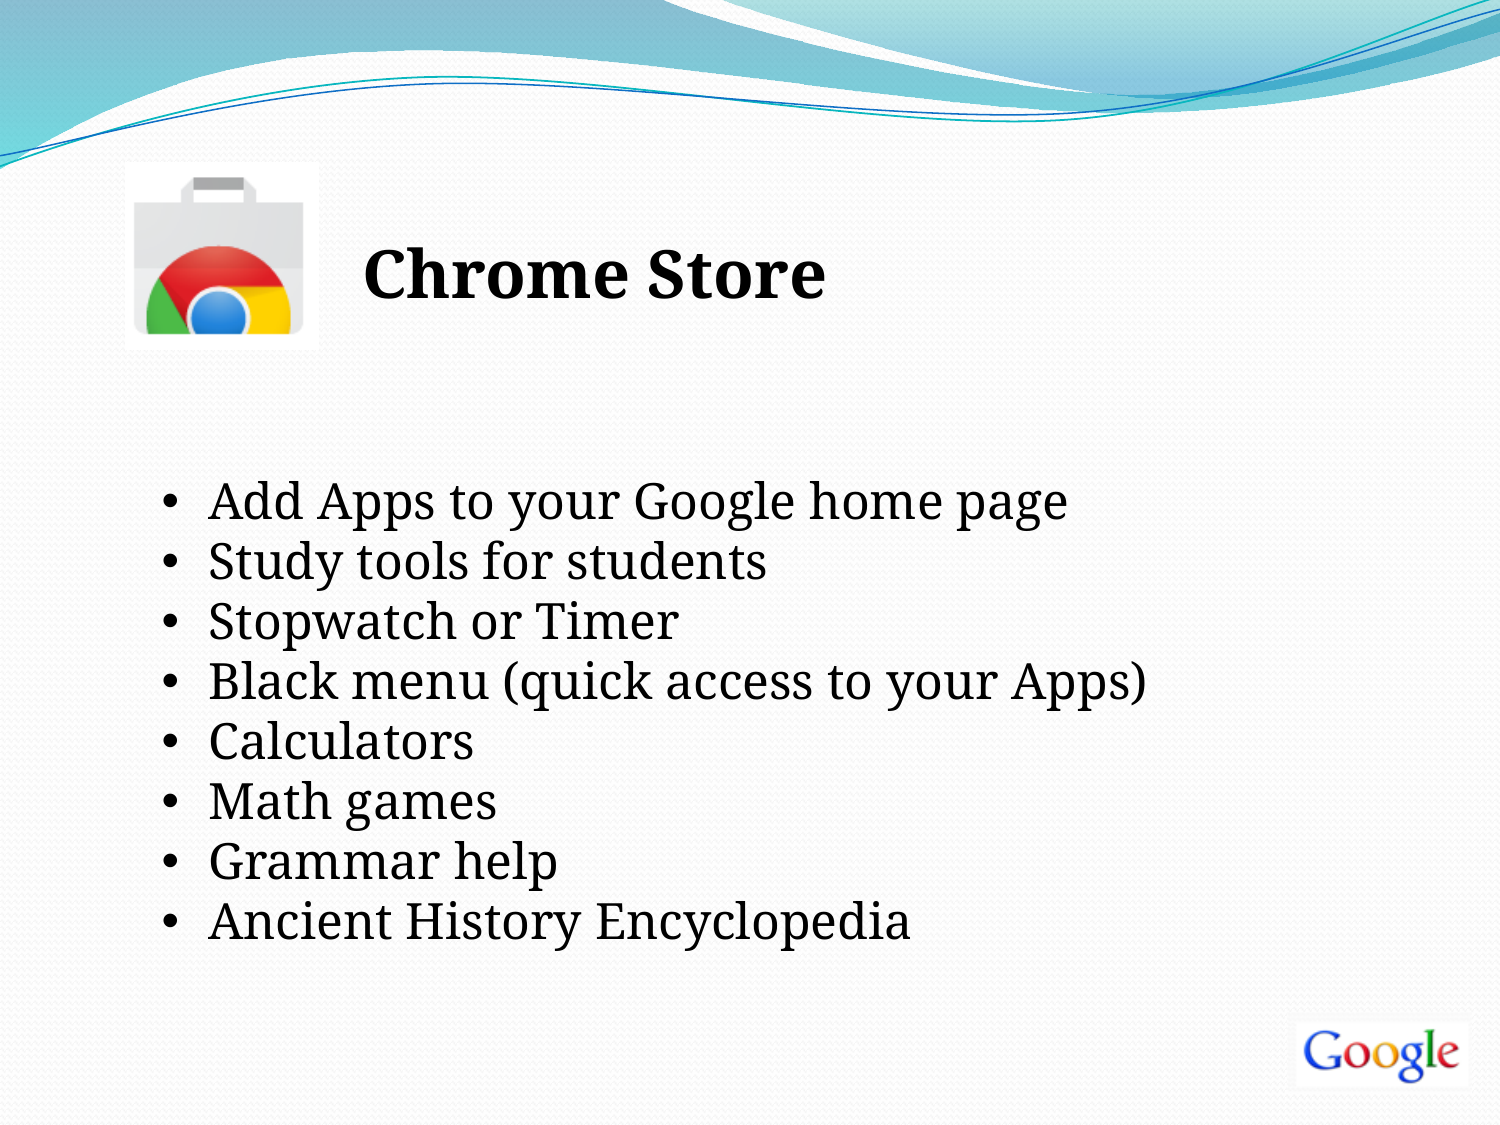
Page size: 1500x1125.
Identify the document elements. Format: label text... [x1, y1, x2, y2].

text_box Chrome Store [347, 224, 843, 320]
text_box Add Apps to your Google home page Study tools for students Stopwatch or Timer Black menu (quick access to your Apps) Calculators Math games Grammar help Ancient History Encyclopedia [146, 462, 1164, 958]
picture [1287, 1012, 1473, 1093]
picture [124, 162, 319, 351]
